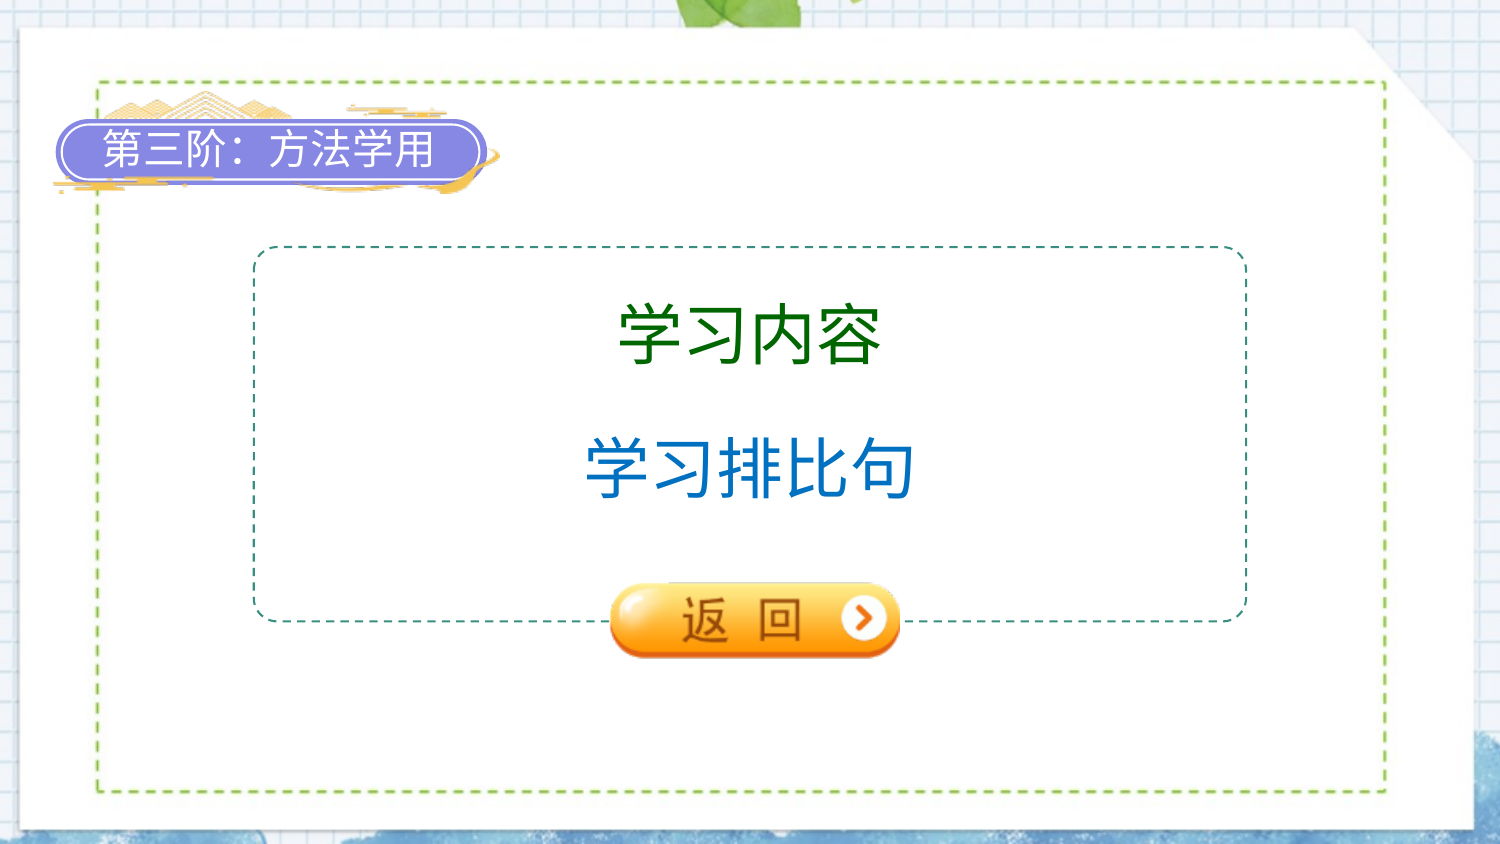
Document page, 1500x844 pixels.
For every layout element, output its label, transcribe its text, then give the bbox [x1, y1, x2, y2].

text_box 学习内容 [584, 285, 916, 381]
text_box [252, 245, 1248, 623]
text_box 学习排比句 [383, 419, 1117, 515]
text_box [52, 91, 500, 195]
picture [0, 0, 1500, 844]
